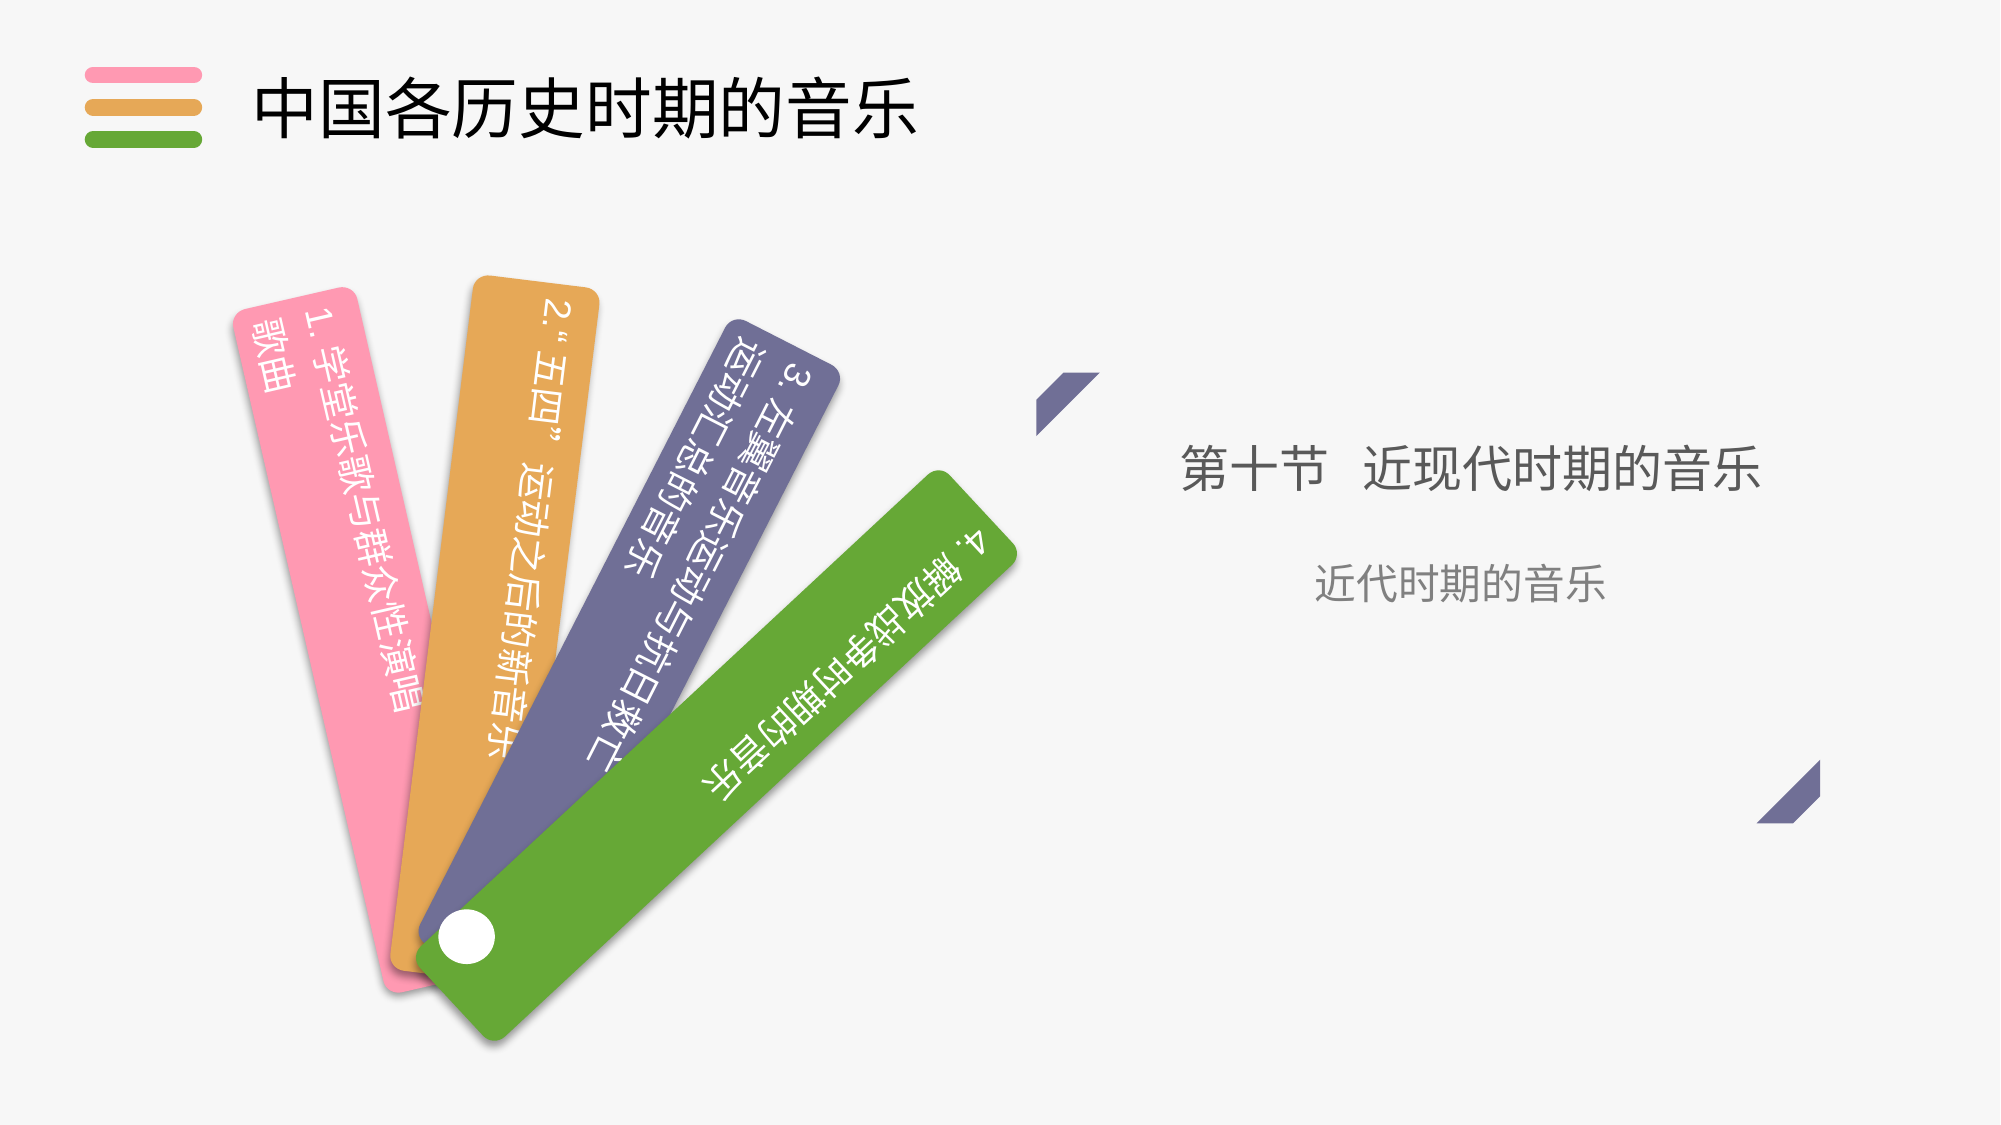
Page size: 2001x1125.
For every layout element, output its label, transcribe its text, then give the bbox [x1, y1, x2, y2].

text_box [1036, 372, 1821, 824]
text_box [306, 278, 1079, 1006]
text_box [93, 74, 194, 140]
text_box 中国各历史时期的音乐 [236, 59, 1069, 154]
